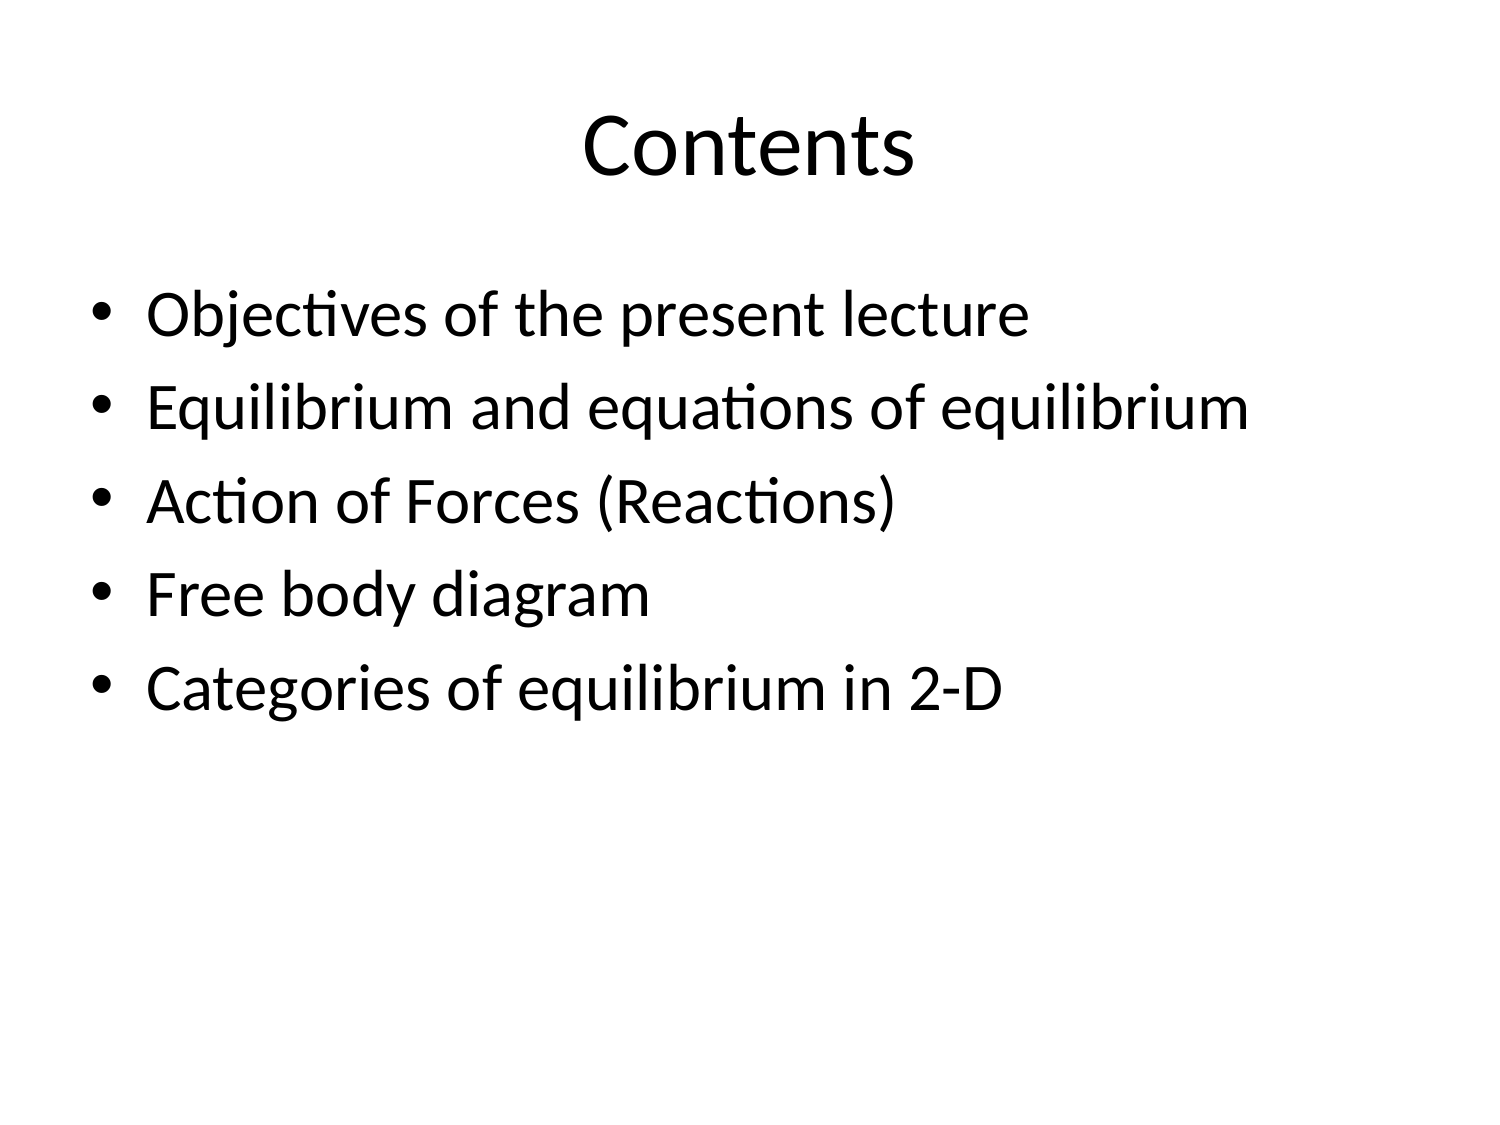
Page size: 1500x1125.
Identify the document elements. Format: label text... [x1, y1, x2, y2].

list Objectives of the present lecture Equilibrium and equations of equilibrium Action of Forces (Reactions) Free body diagram Categories of equilibrium in 2-D [75, 262, 1425, 1005]
title Contents [75, 45, 1425, 233]
